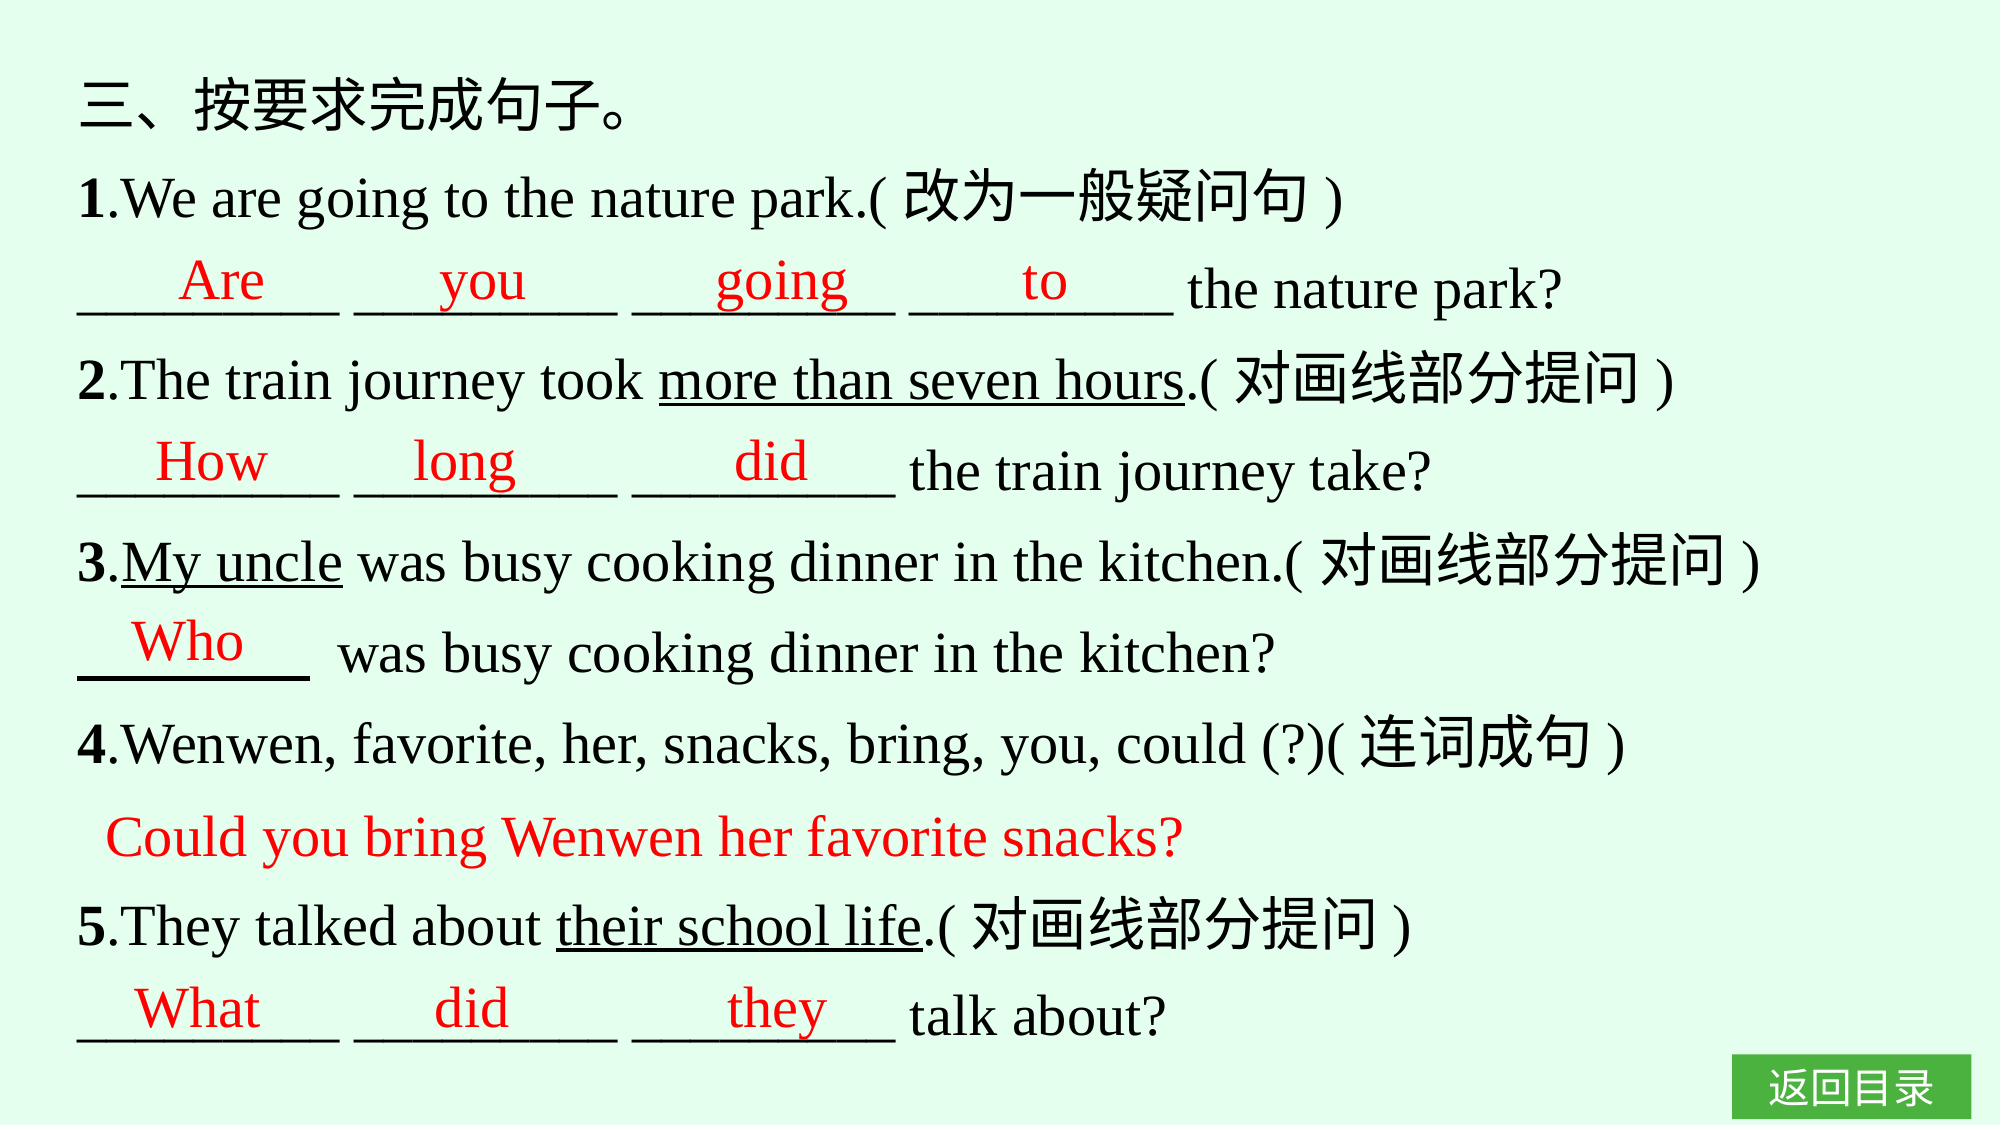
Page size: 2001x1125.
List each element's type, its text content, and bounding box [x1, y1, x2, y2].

text_box Who [116, 580, 260, 680]
text_box 三、按要求完成句子。 1.We are going to the nature park.(改为一般疑问句) _________ _________ _________ _________ the nature park? 2.The train journey took more than seven hours.(对画线部分提问) _________ _________ _________ the train journey take? 3.My uncle was busy cooking dinner in the kitchen.(对画线部分提问) was busy cooking dinner in the kitchen? 4.Wenwen, favorite, her, snacks, bring, you, could (?)(连词成句) 5.They talked about their school life.(对画线部分提问) _________ _________ _________ talk about? [62, 39, 1938, 1055]
text_box Could you bring Wenwen her favorite snacks? [90, 776, 1200, 875]
text_box What did they [120, 947, 843, 1047]
text_box How long did [140, 400, 825, 500]
text_box Are you going to [163, 220, 1084, 319]
